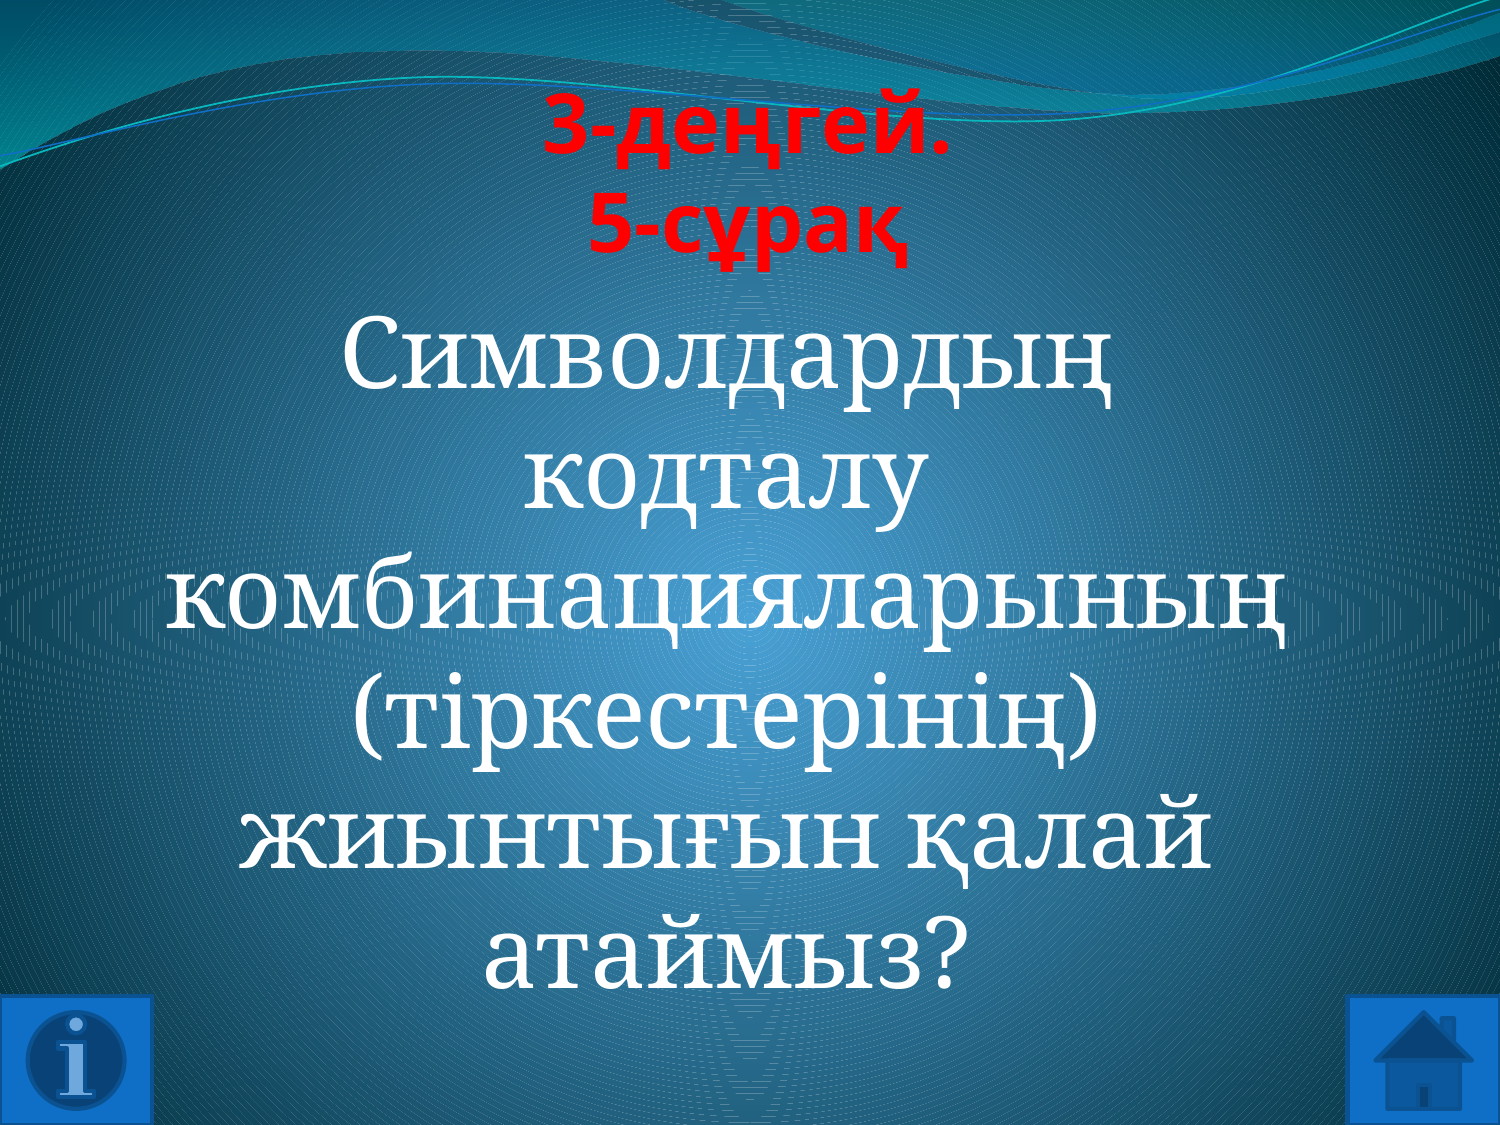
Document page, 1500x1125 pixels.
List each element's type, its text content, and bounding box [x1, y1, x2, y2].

text_box [1345, 994, 1500, 1125]
text_box Символдардың кодталу комбинацияларының (тіркестерінің) жиынтығын қалай атаймыз? [140, 281, 1313, 1016]
title 3-деңгей. 5-сұрақ [105, 70, 1394, 270]
text_box [0, 994, 154, 1125]
